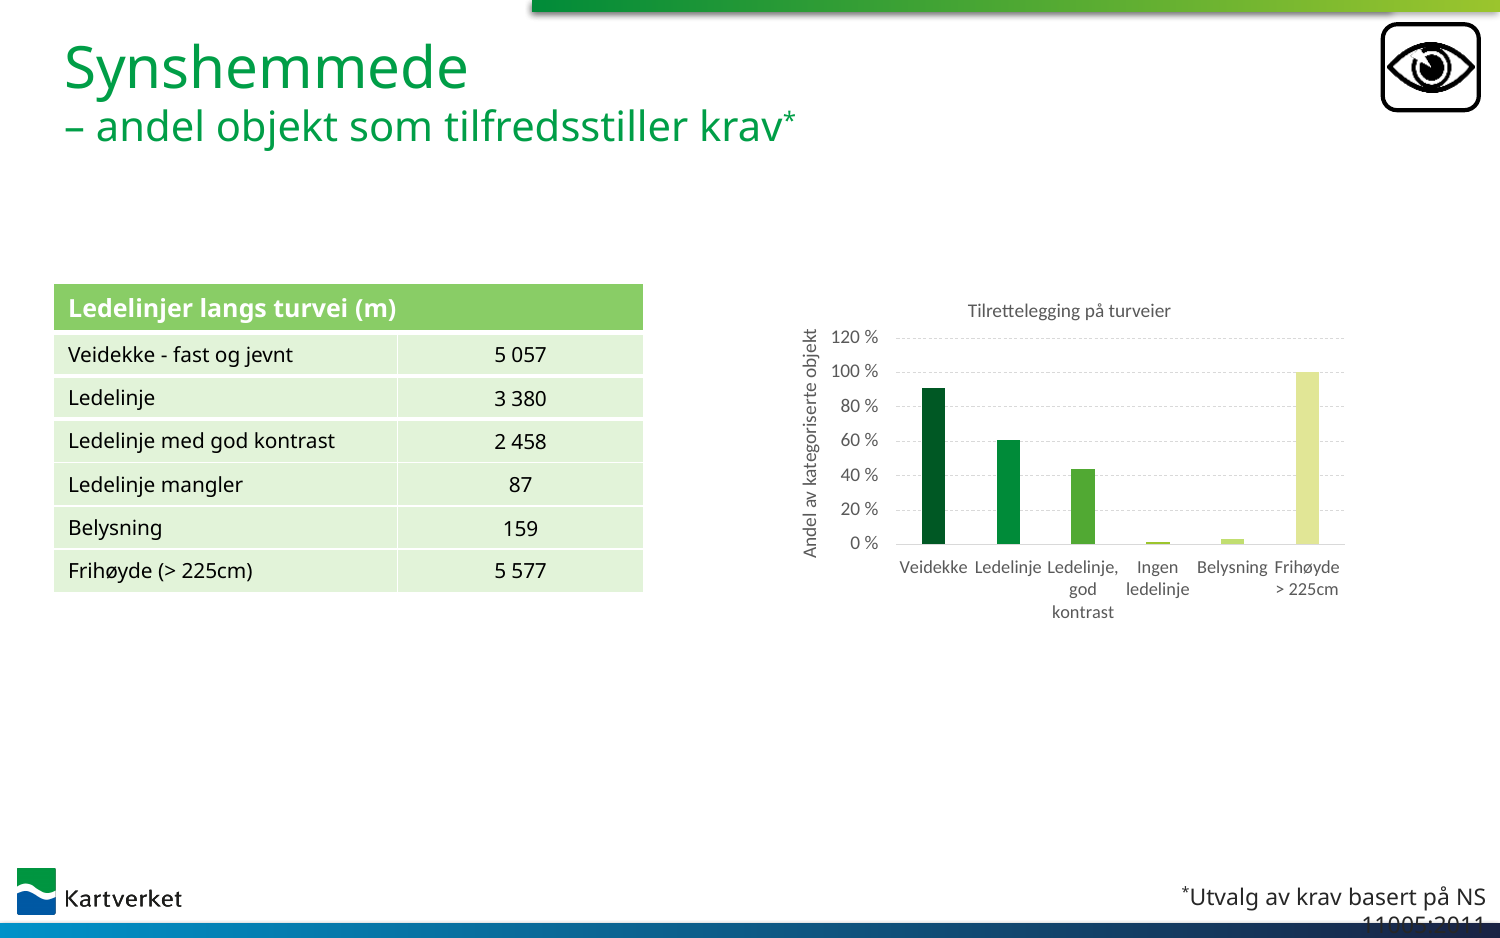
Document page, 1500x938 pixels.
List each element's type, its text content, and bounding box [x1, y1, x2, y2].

table_cell 2 458 [398, 421, 643, 462]
table_cell 159 [398, 507, 643, 548]
table_cell 87 [398, 463, 643, 505]
table_cell 5 577 [398, 550, 643, 592]
text_box Synshemmede – andel objekt som tilfredsstiller krav* [49, 24, 1431, 158]
table_cell Ledelinje [54, 378, 397, 417]
table_header Ledelinjer langs turvei (m) [54, 284, 643, 330]
table_cell Ledelinje mangler [54, 463, 397, 505]
table_cell Ledelinje med god kontrast [54, 421, 397, 462]
table_cell Frihøyde (> 225cm) [54, 550, 397, 592]
table_cell 3 380 [398, 378, 643, 417]
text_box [1382, 24, 1480, 111]
table_cell Veidekke - fast og jevnt [54, 335, 397, 374]
table_cell Belysning [54, 507, 397, 548]
table_cell 5 057 [398, 335, 643, 374]
picture [791, 291, 1348, 630]
text_box *Utvalg av krav basert på NS 11005:2011 [1068, 873, 1500, 938]
